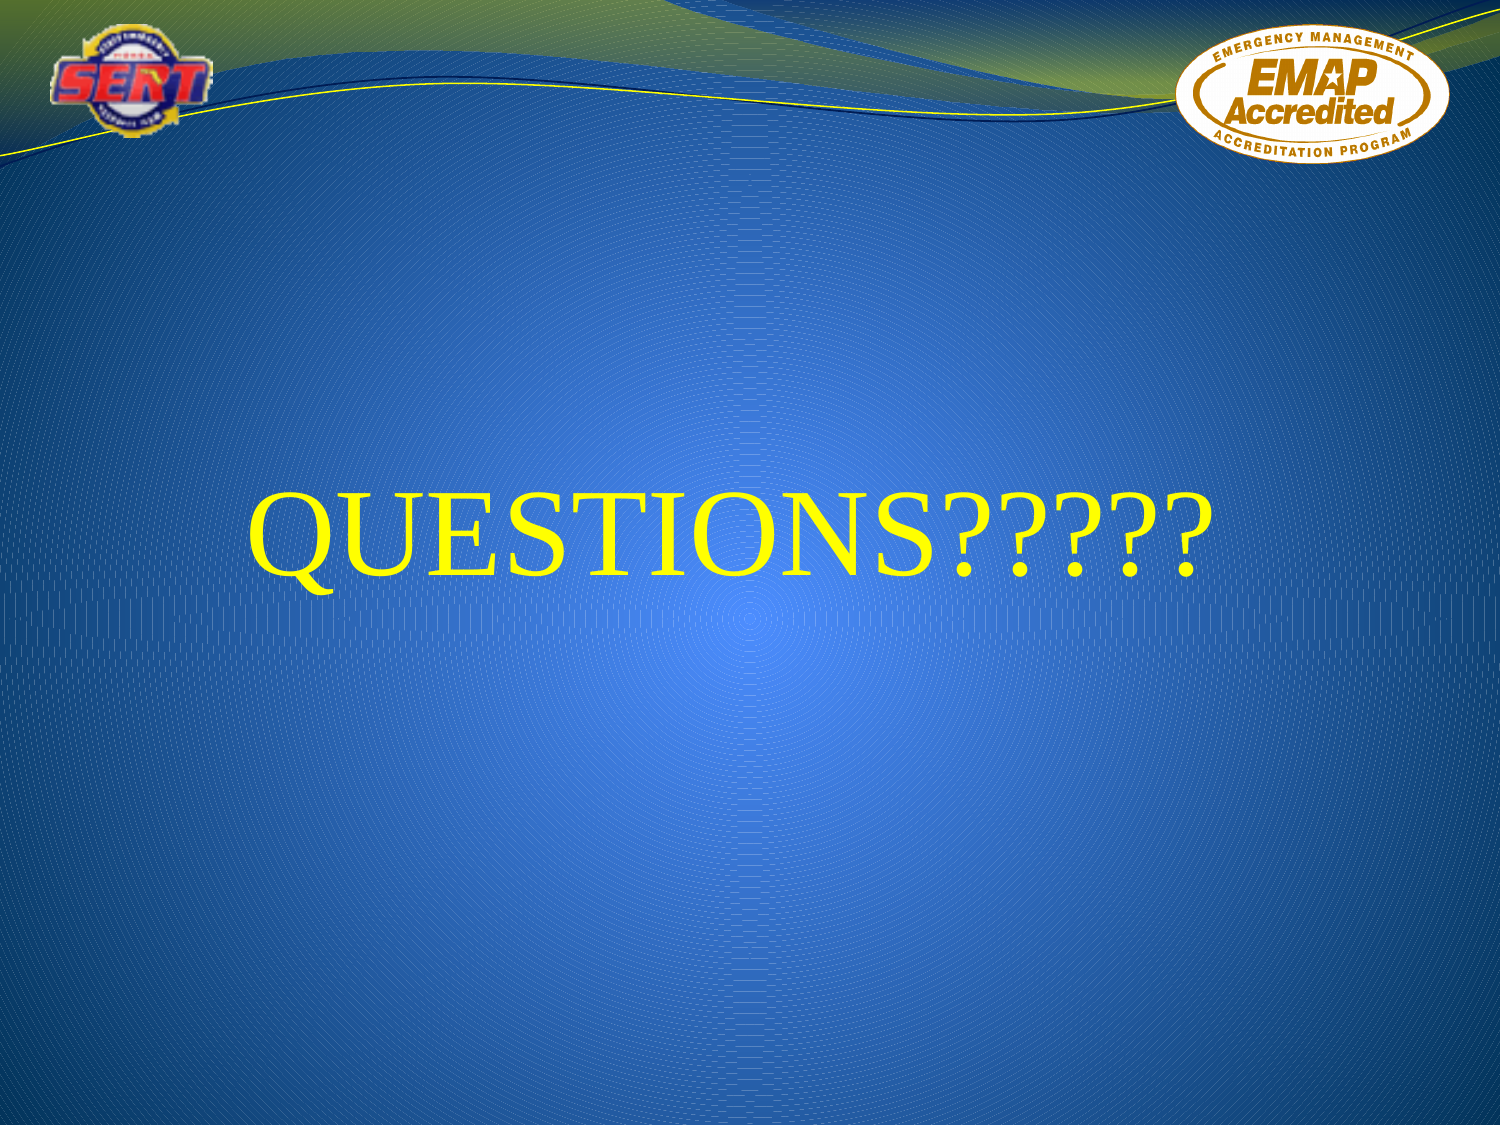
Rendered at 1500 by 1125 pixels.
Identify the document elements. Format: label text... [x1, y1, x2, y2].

picture [50, 24, 213, 138]
title QUESTIONS????? [50, 412, 1413, 600]
picture [1175, 24, 1450, 164]
